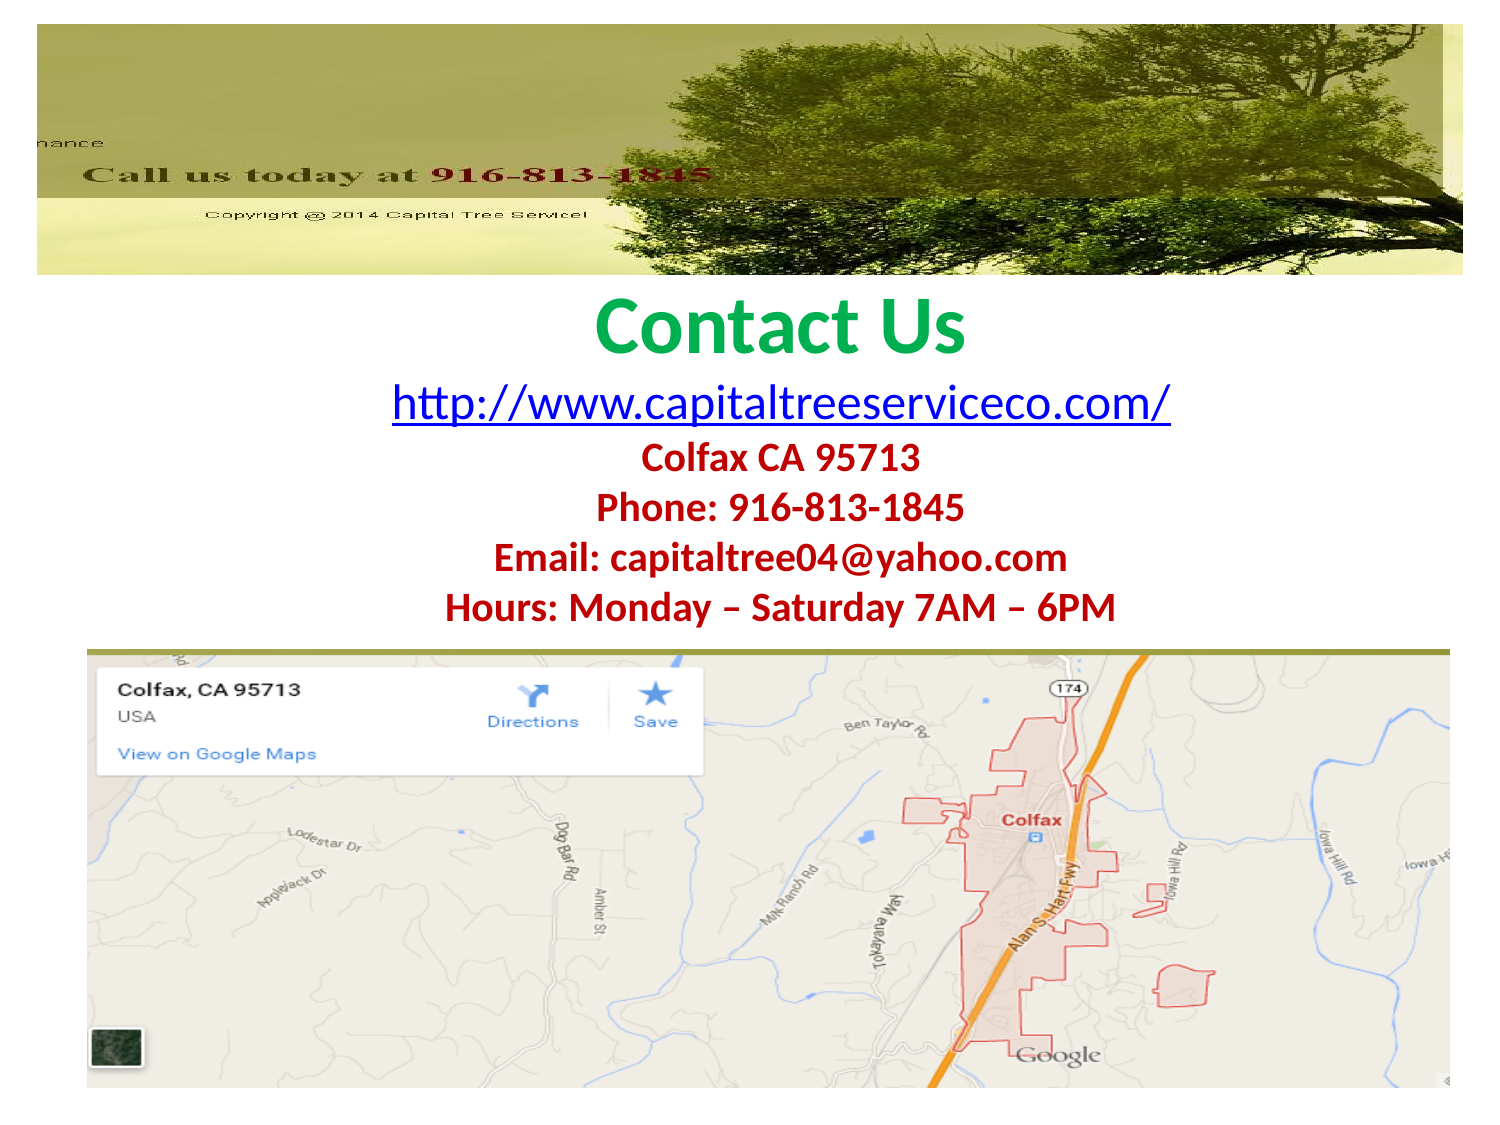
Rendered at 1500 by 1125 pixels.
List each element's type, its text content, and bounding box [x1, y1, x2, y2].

text_box Contact Us http://www.capitaltreeserviceco.com/ Colfax CA 95713 Phone: 916-813-1845 Email: capitaltree04@yahoo.com Hours: Monday – Saturday 7AM – 6PM [187, 284, 1375, 638]
picture [87, 649, 1451, 1088]
picture [37, 24, 1463, 276]
